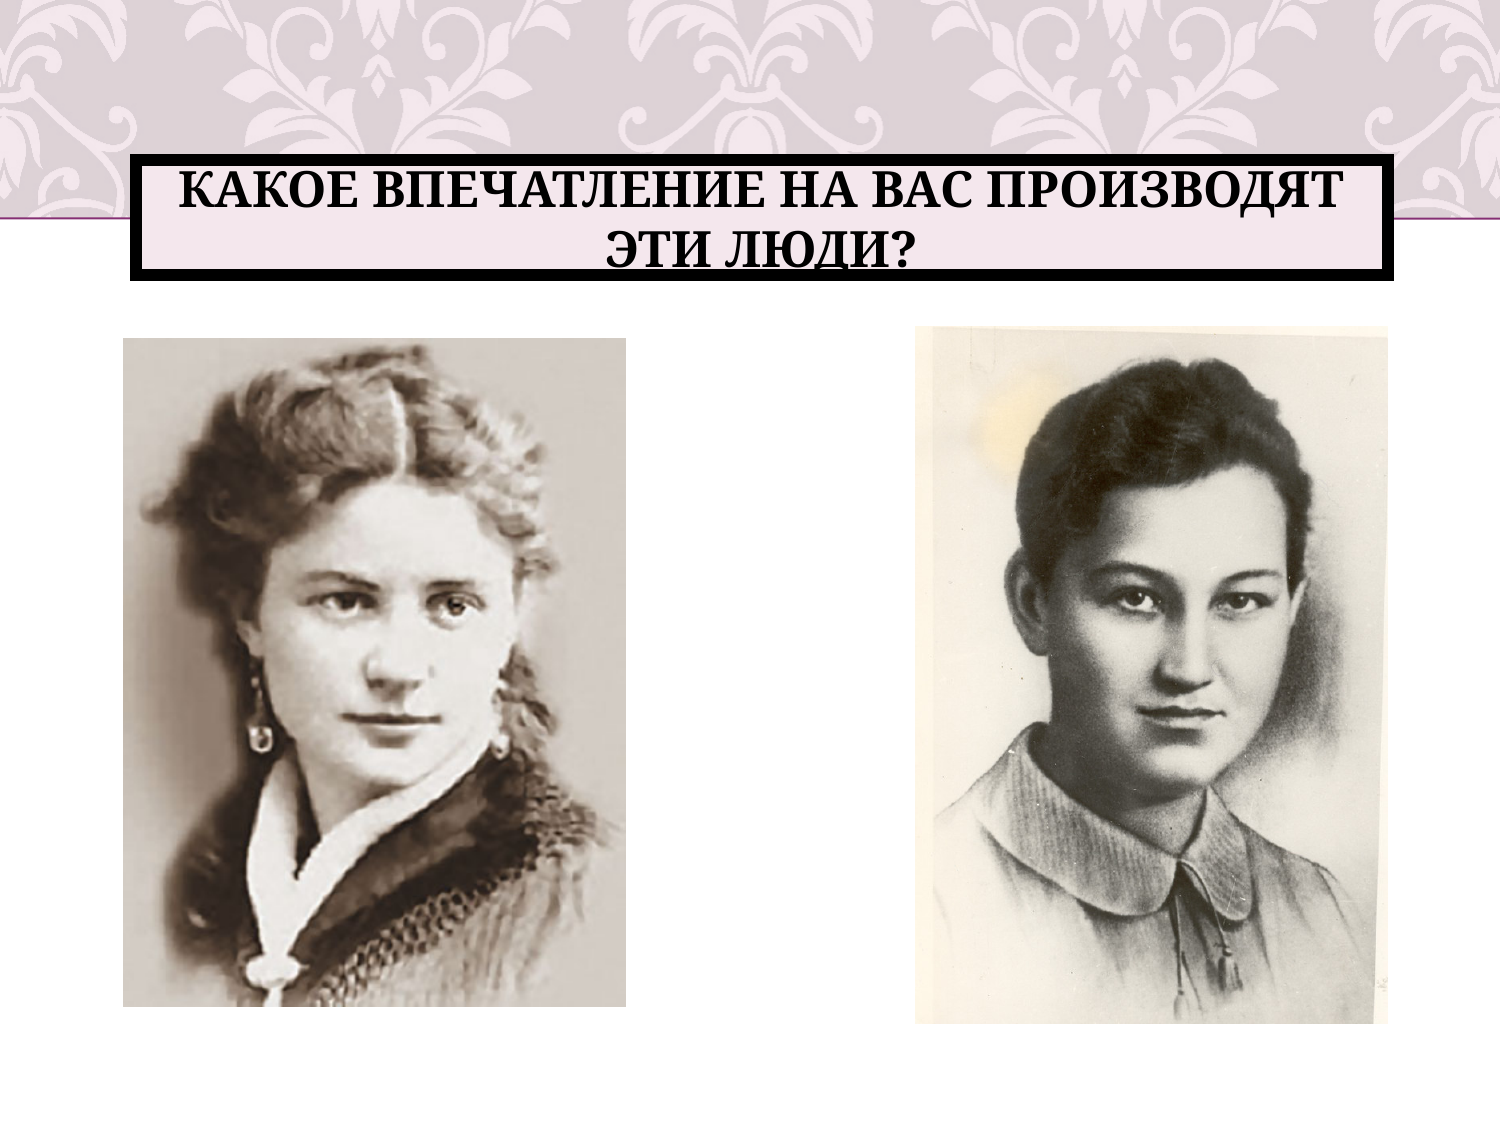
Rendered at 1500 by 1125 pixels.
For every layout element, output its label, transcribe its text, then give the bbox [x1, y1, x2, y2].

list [123, 337, 626, 1007]
picture [915, 326, 1389, 1024]
title КАКОЕ ВПЕЧАТЛЕНИЕ НА ВАС ПРОИЗВОДЯТ ЭТИ ЛЮДИ? [130, 154, 1394, 281]
